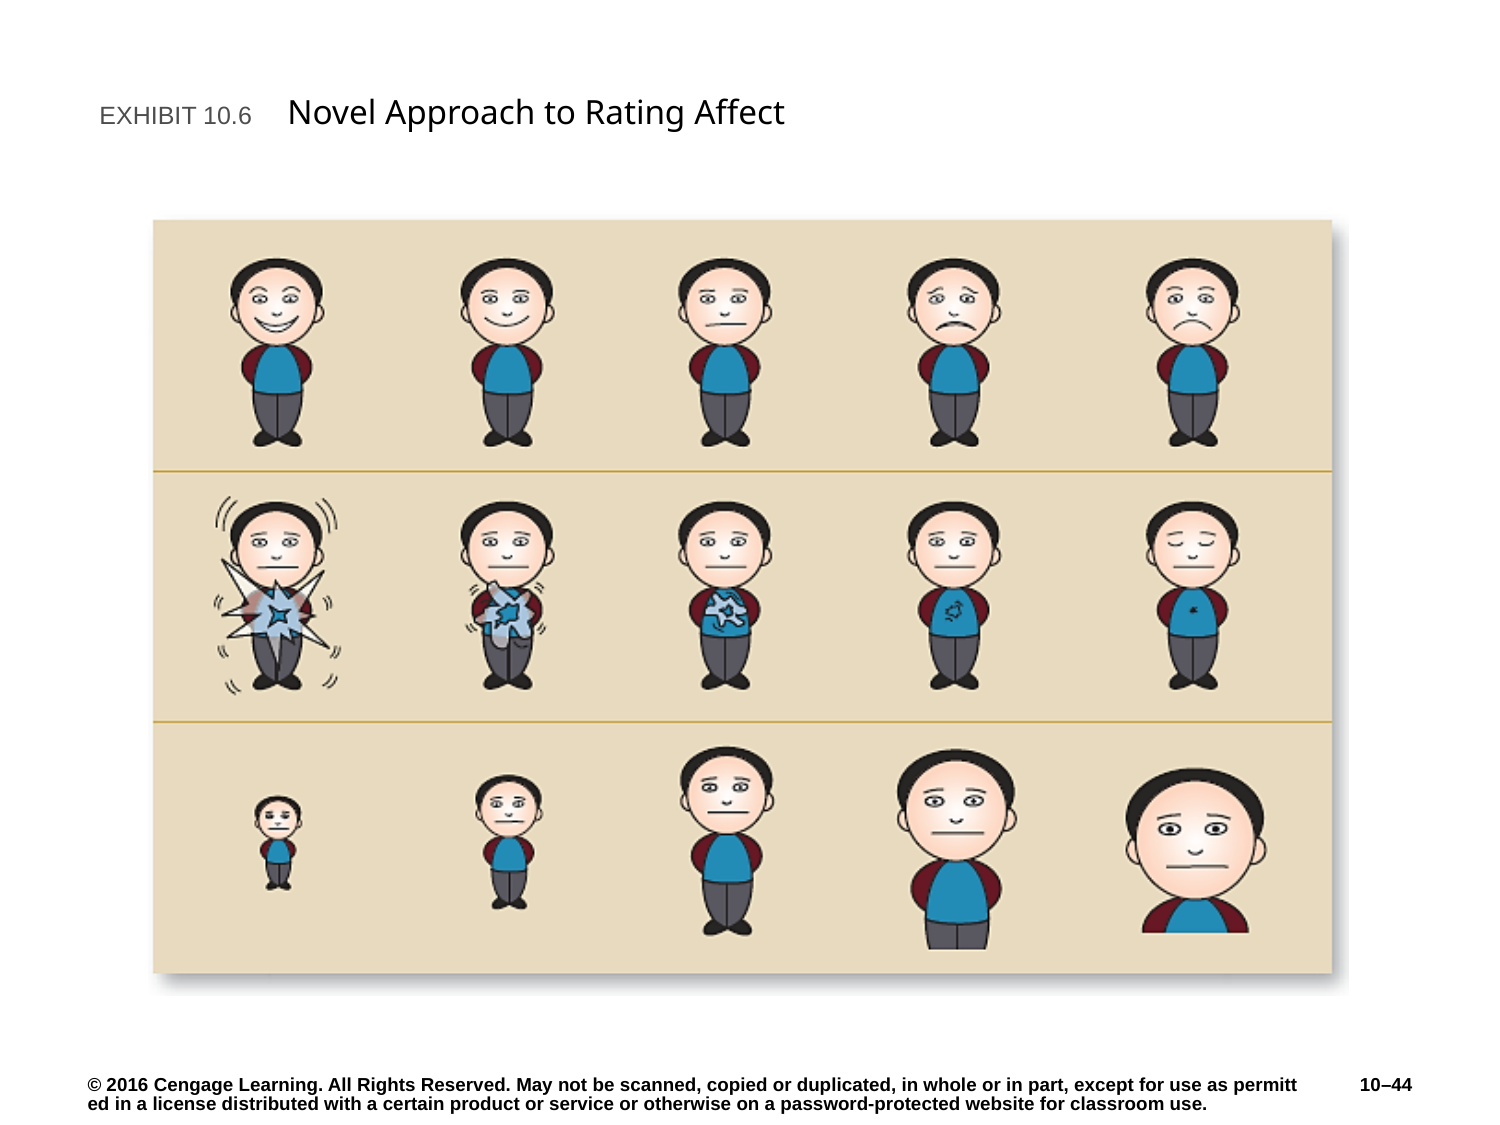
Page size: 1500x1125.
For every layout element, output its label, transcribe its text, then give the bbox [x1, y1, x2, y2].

footer © 2016 Cengage Learning. All Rights Reserved. May not be scanned, copied or duplicated, in whole or in part, except for use as permitted in a license distributed with a certain product or service or otherwise on a password-protected website for classroom use. [87, 1057, 1050, 1103]
slide_number 10–44 [1050, 1042, 1413, 1103]
picture [148, 213, 1349, 996]
text_box EXHIBIT 10.6 Novel Approach to Rating Affect [84, 84, 1414, 139]
